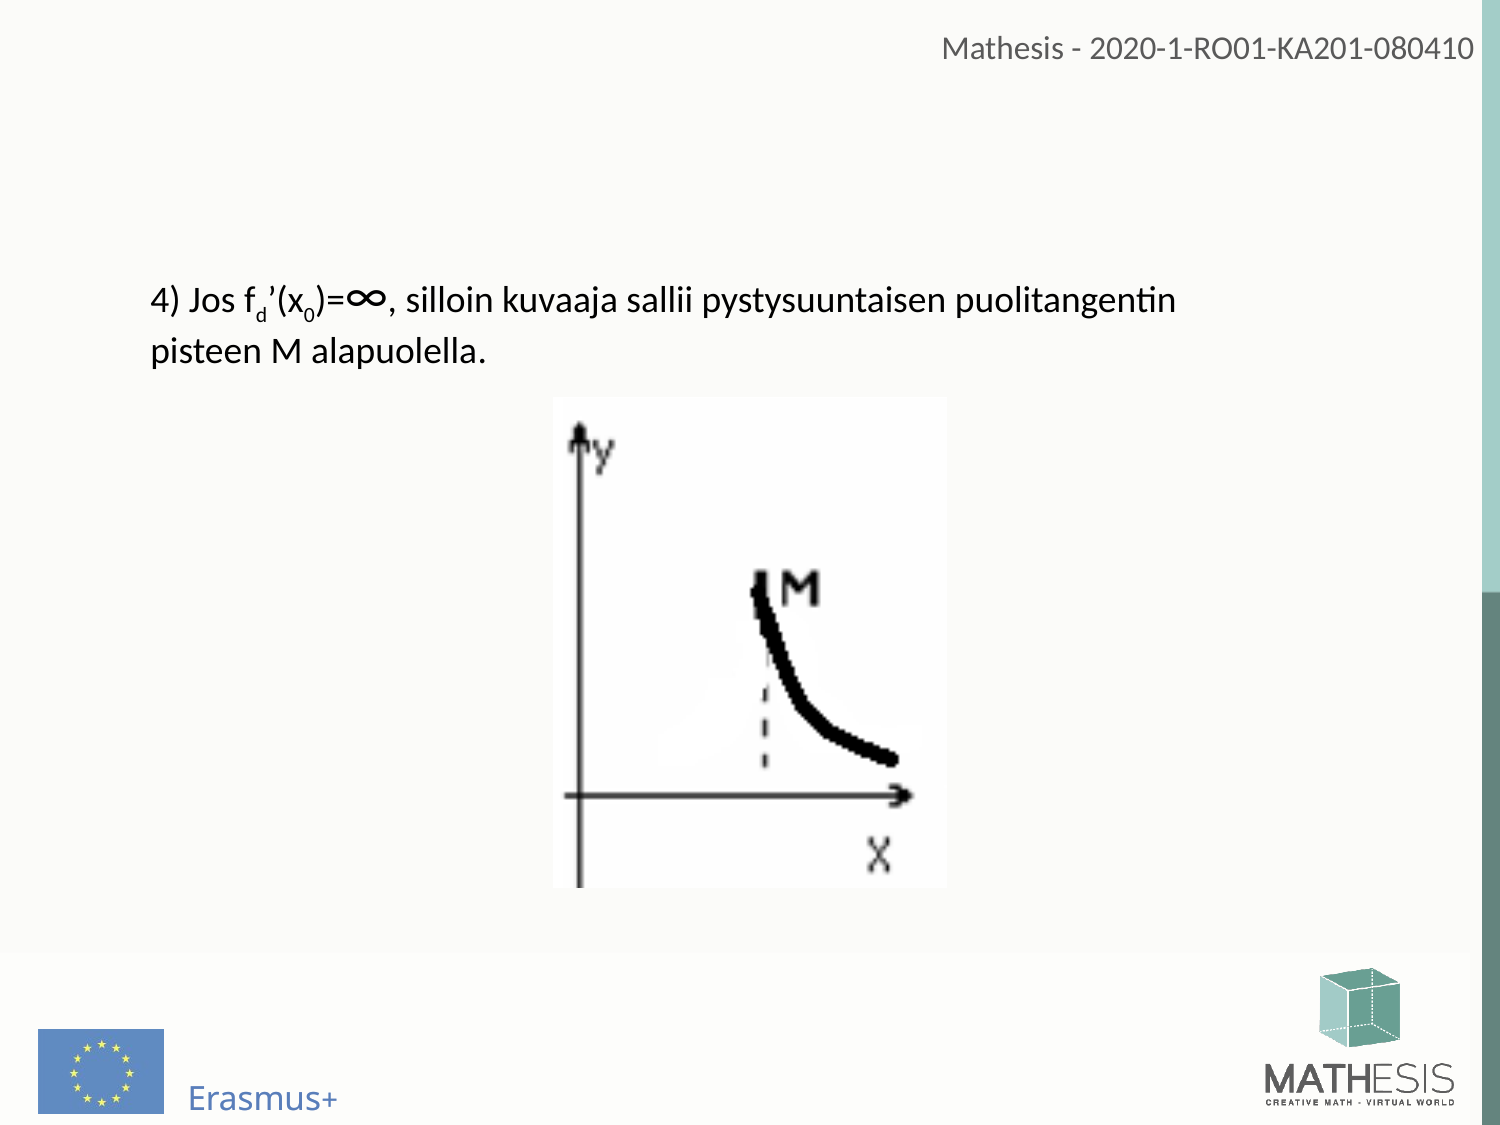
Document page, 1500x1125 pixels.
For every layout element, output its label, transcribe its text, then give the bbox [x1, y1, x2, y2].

picture [553, 396, 947, 888]
text_box 4) Jos fd’(x0)=∞, silloin kuvaaja sallii pystysuuntaisen puolitangentin pisteen M alapuolella. [135, 255, 1294, 379]
